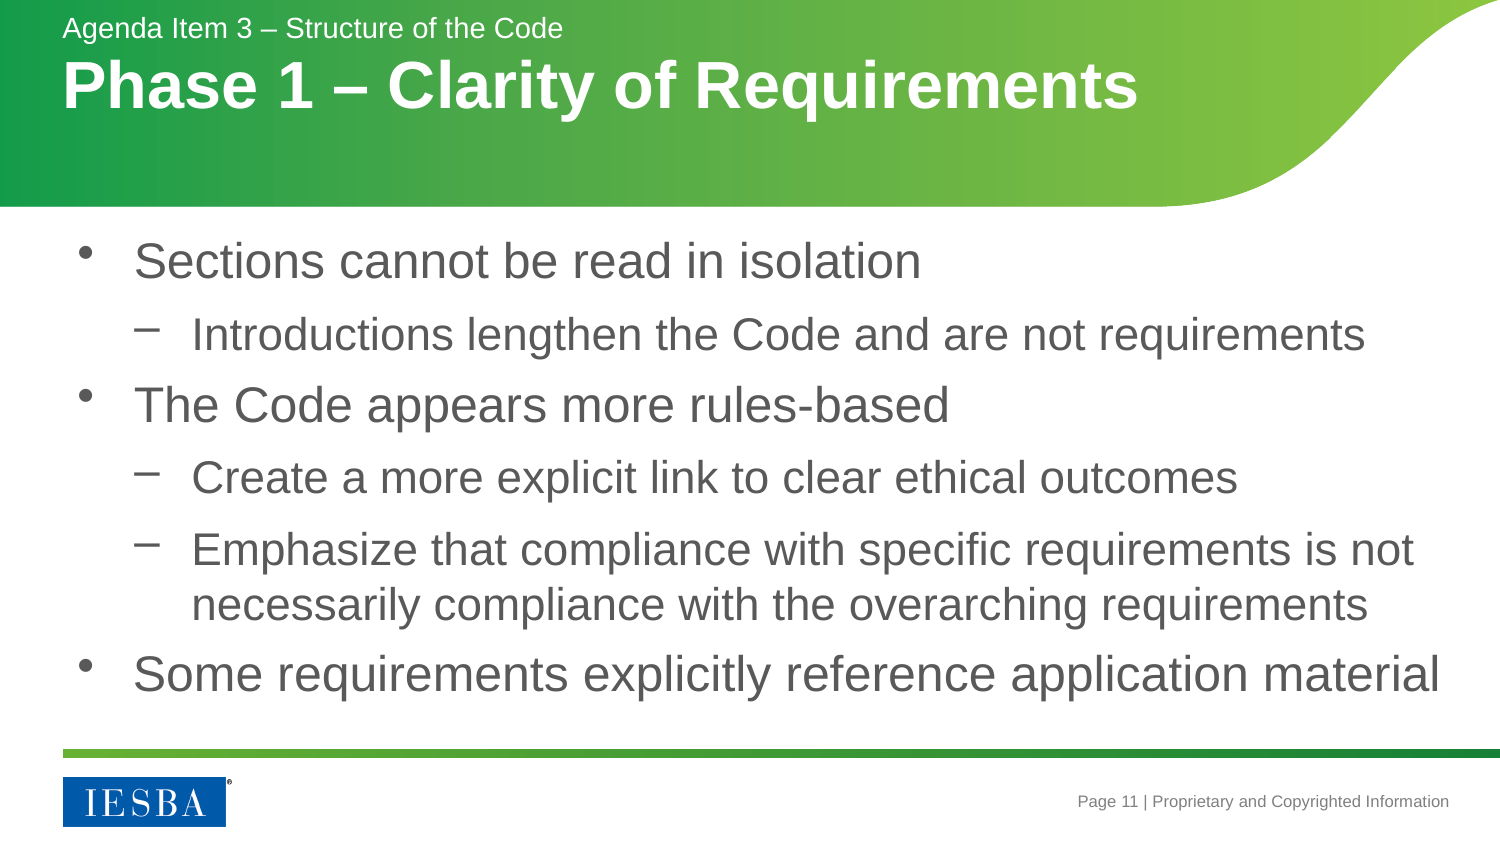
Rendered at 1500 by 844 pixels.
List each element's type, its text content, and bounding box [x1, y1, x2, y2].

picture [0, 0, 1500, 207]
list Sections cannot be read in isolation Introductions lengthen the Code and are not requirements The Code appears more rules-based Create a more explicit link to clear ethical outcomes Emphasize that compliance with specific requirements is not necessarily compliance with the overarching requirements Some requirements explicitly reference application material [62, 220, 1488, 724]
subtitle Agenda Item 3 – Structure of the Code [62, 9, 825, 47]
picture [63, 777, 232, 827]
title Phase 1 – Clarity of Requirements [62, 59, 1338, 185]
